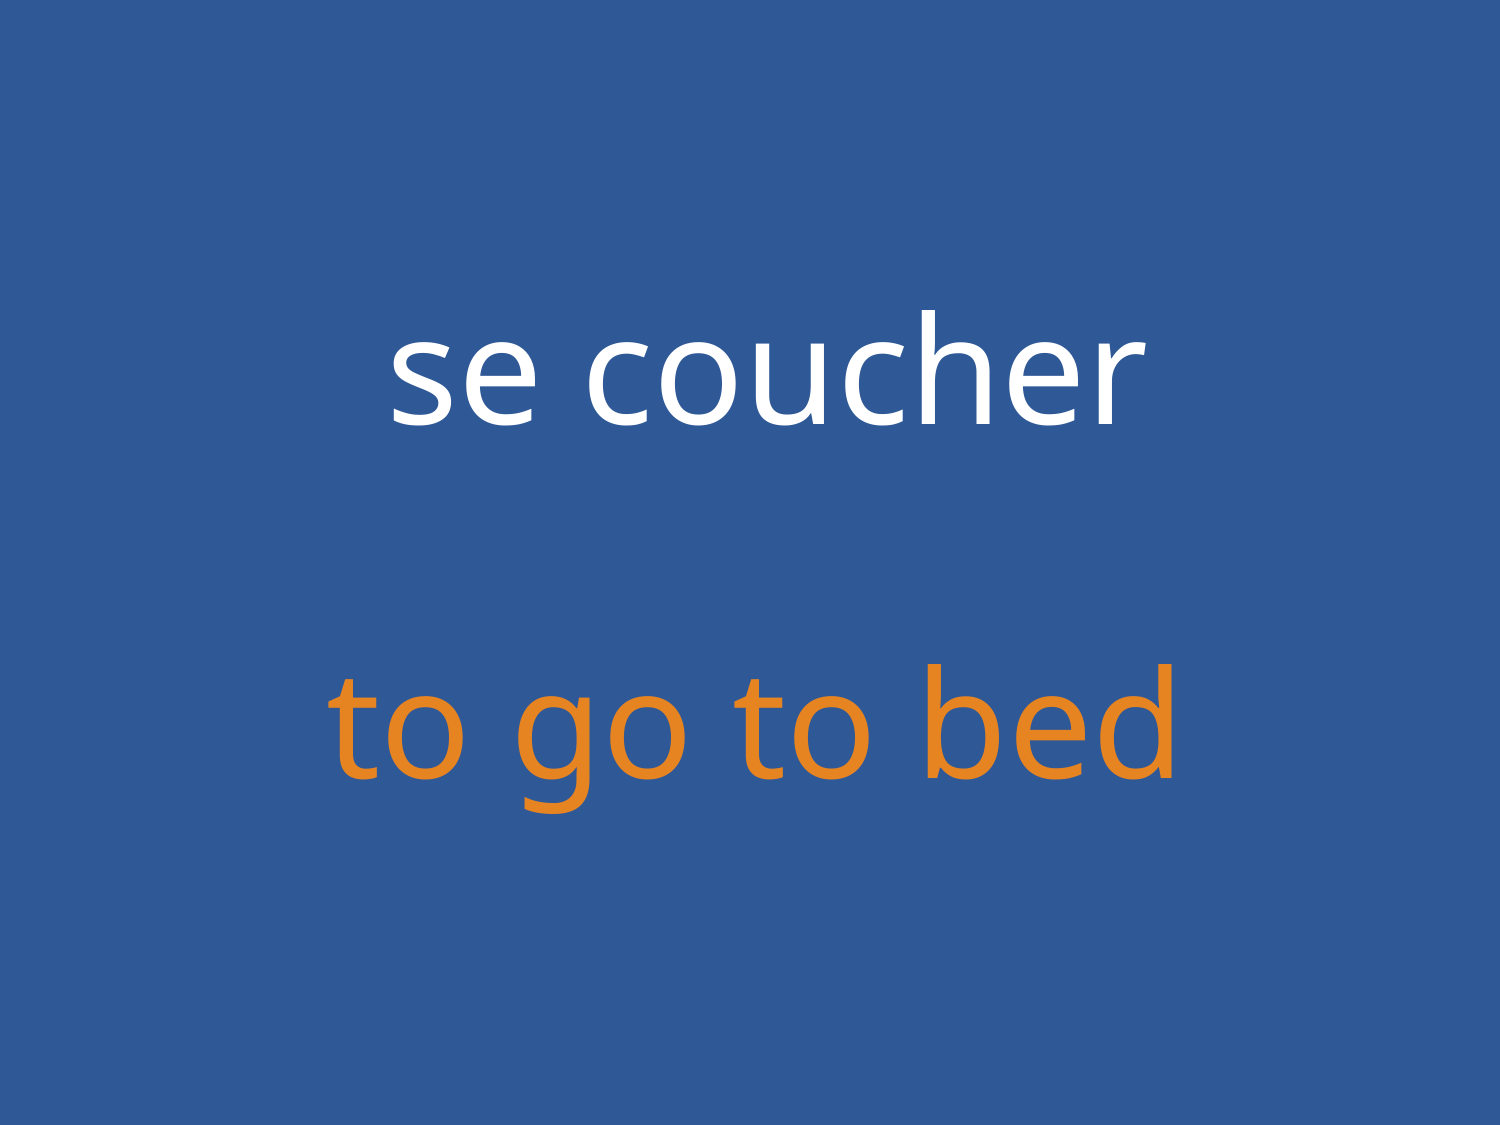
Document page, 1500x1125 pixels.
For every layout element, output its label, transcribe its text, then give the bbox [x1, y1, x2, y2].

text_box se coucher [301, 267, 1235, 462]
text_box to go to bed [301, 621, 1211, 817]
